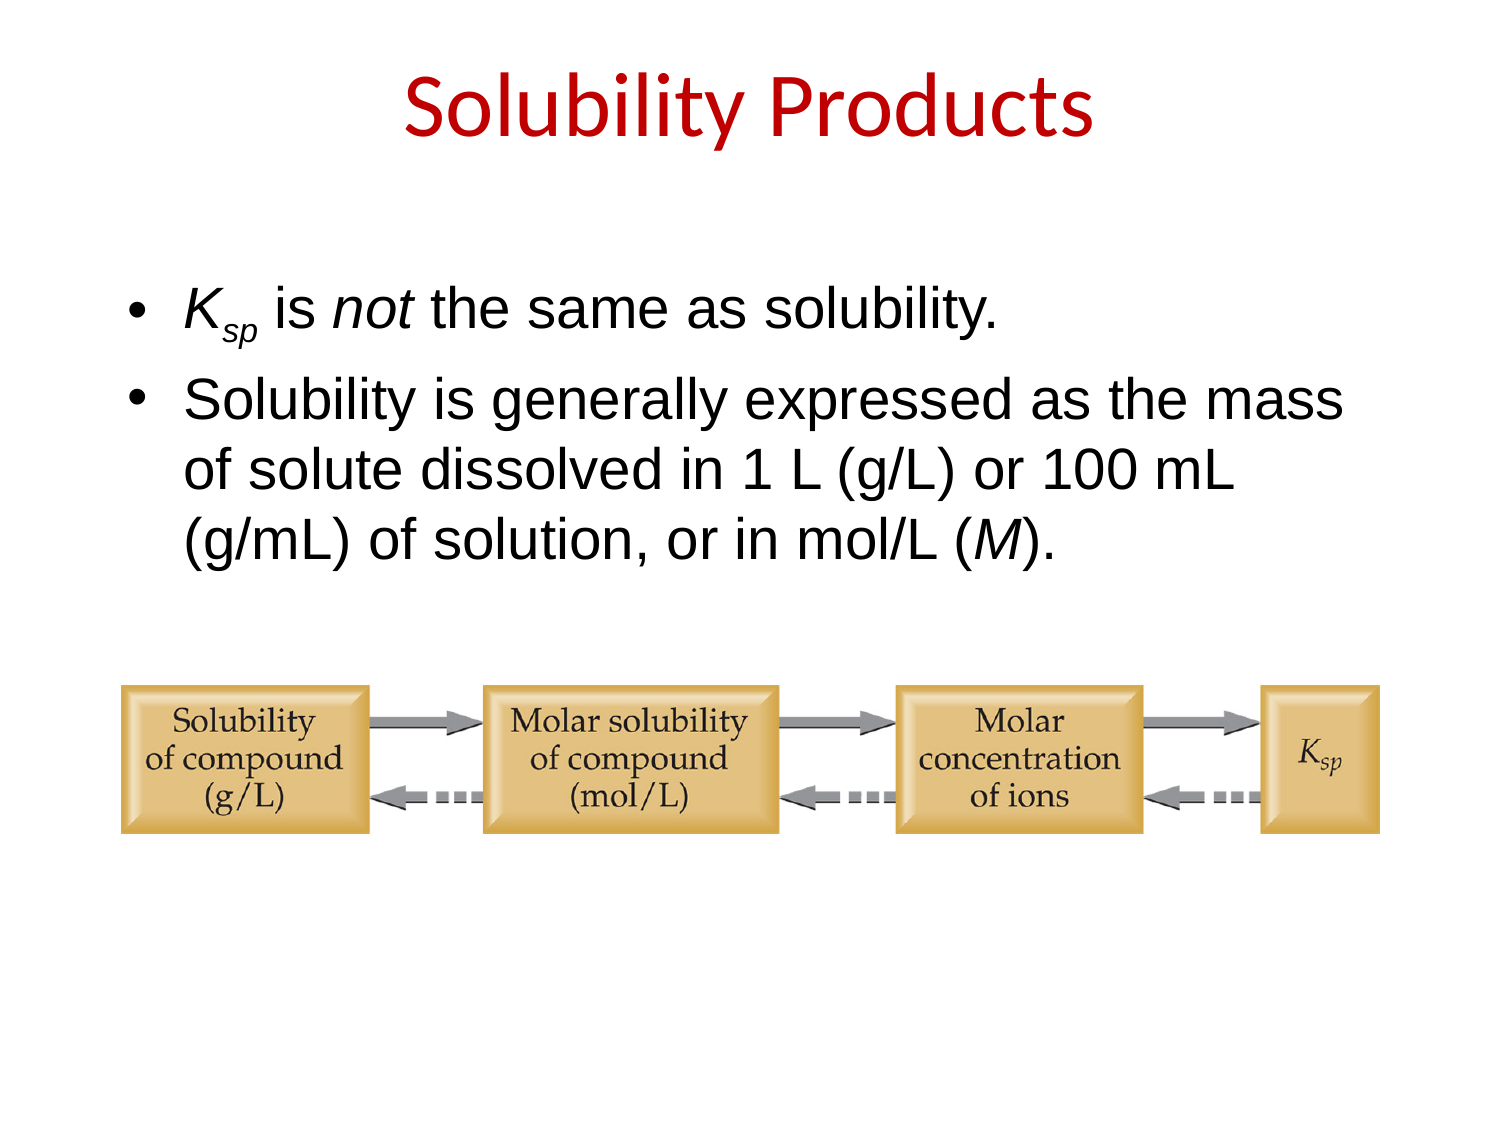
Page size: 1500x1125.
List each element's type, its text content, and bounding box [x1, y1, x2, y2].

text_box Solubility Products [0, 37, 1500, 225]
text_box Ksp is not the same as solubility. Solubility is generally expressed as the mass of solute dissolved in 1 L (g/L) or 100 mL (g/mL) of solution, or in mol/L (M). [112, 262, 1388, 588]
picture [112, 675, 1388, 838]
